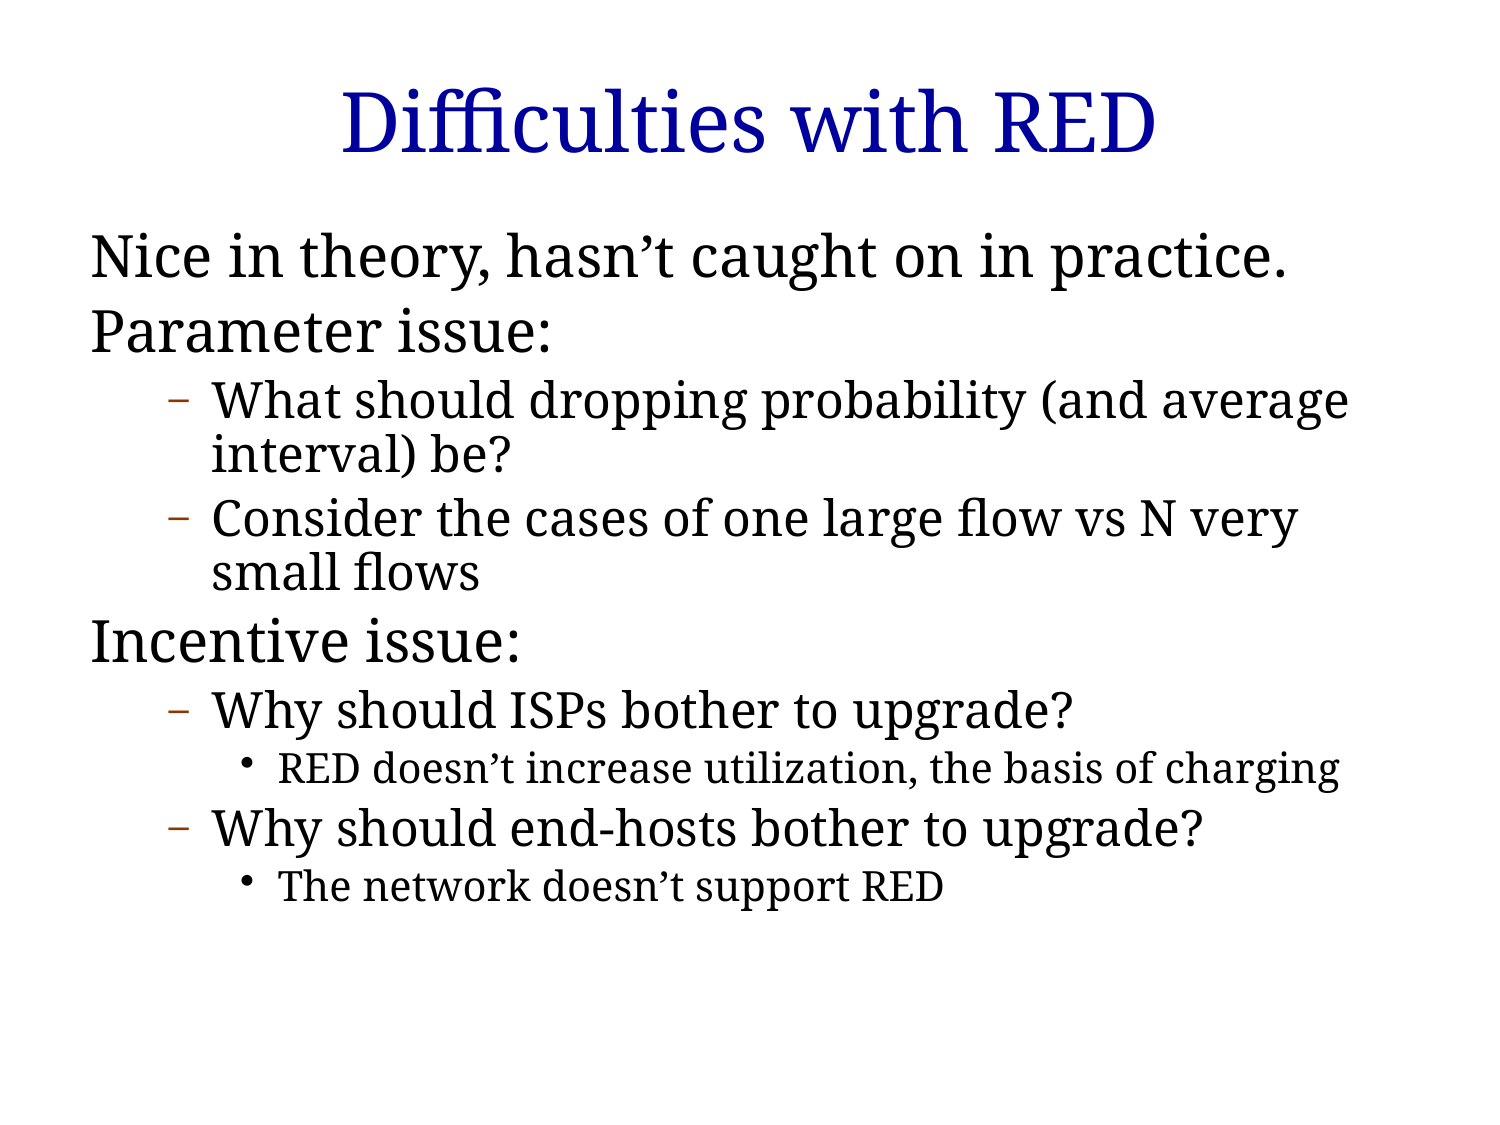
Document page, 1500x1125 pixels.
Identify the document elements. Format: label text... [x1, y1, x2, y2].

title Difficulties with RED [74, 47, 1426, 191]
list Nice in theory, hasn’t caught on in practice. Parameter issue: What should dropping probability (and average interval) be? Consider the cases of one large flow vs N very small flows Incentive issue: Why should ISPs bother to upgrade? RED doesn’t increase utilization, the basis of charging Why should end-hosts bother to upgrade? The network doesn’t support RED [74, 219, 1426, 963]
